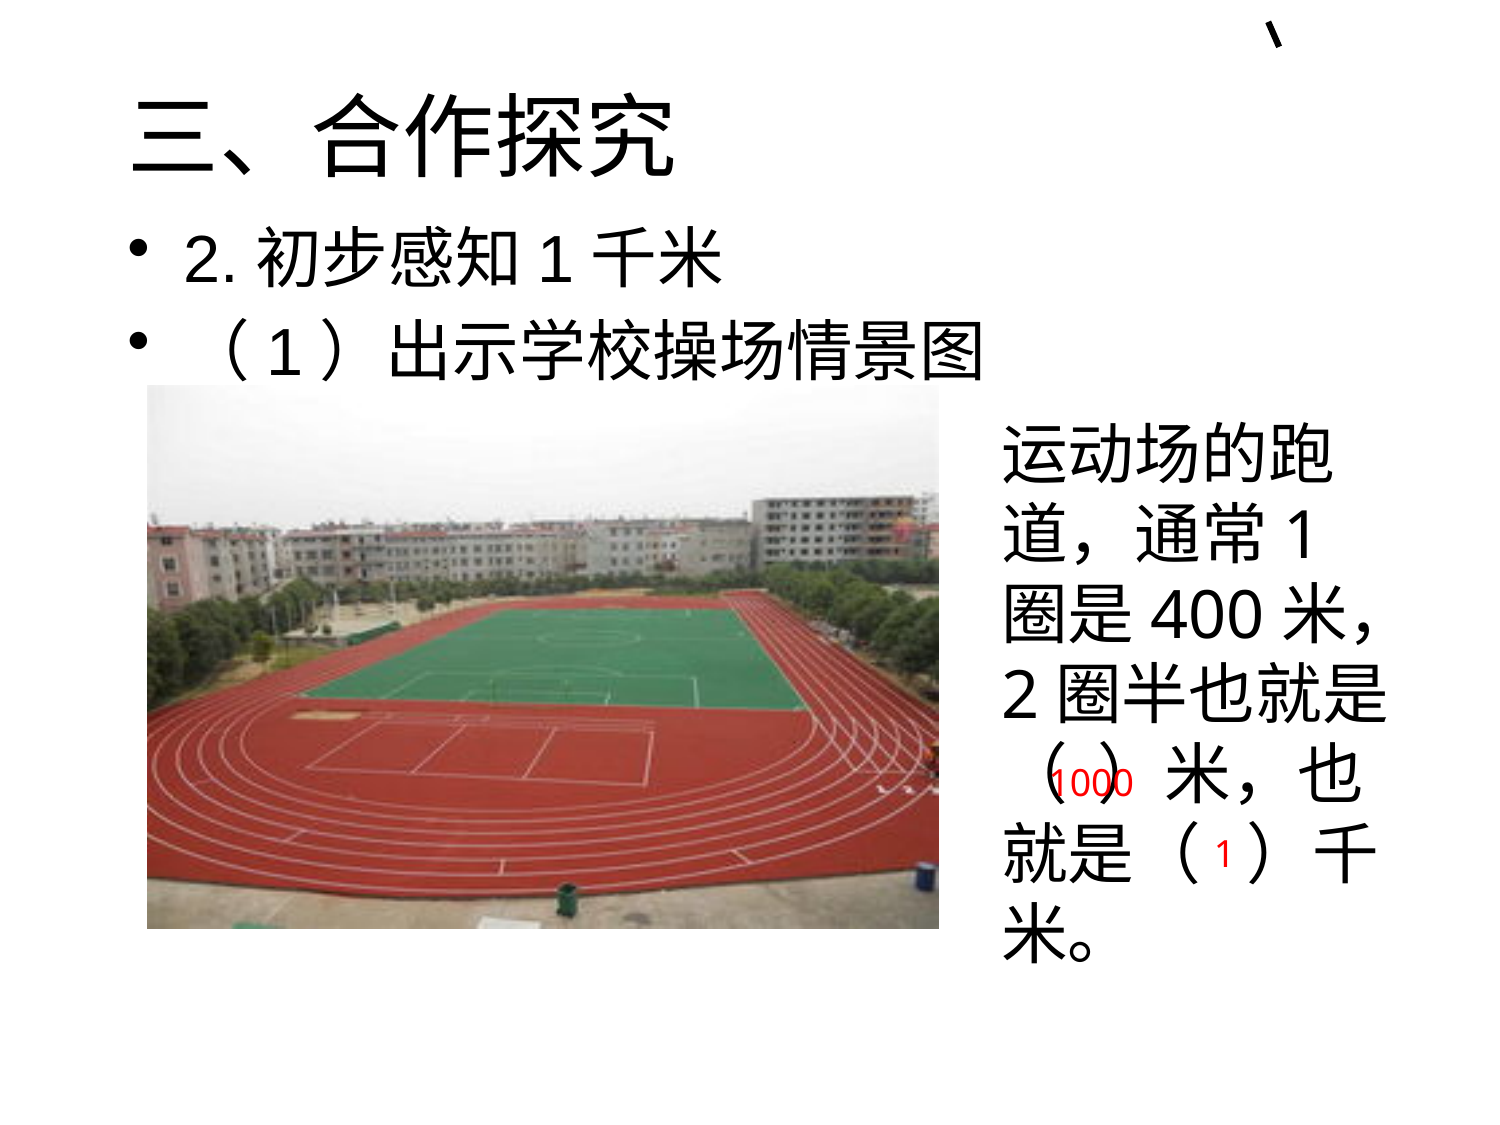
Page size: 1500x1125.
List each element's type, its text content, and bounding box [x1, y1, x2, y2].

list 2.初步感知1千米 （1）出示学校操场情景图 [111, 207, 1375, 1024]
text_box 运动场的跑道，通常1圈是400米，2圈半也就是（ ）米，也就是（ ）千米。 [986, 404, 1415, 979]
text_box 1000 [1033, 751, 1223, 812]
picture [147, 385, 940, 929]
text_box 1 [1198, 822, 1258, 883]
title 三、合作探究 [112, 24, 1240, 197]
